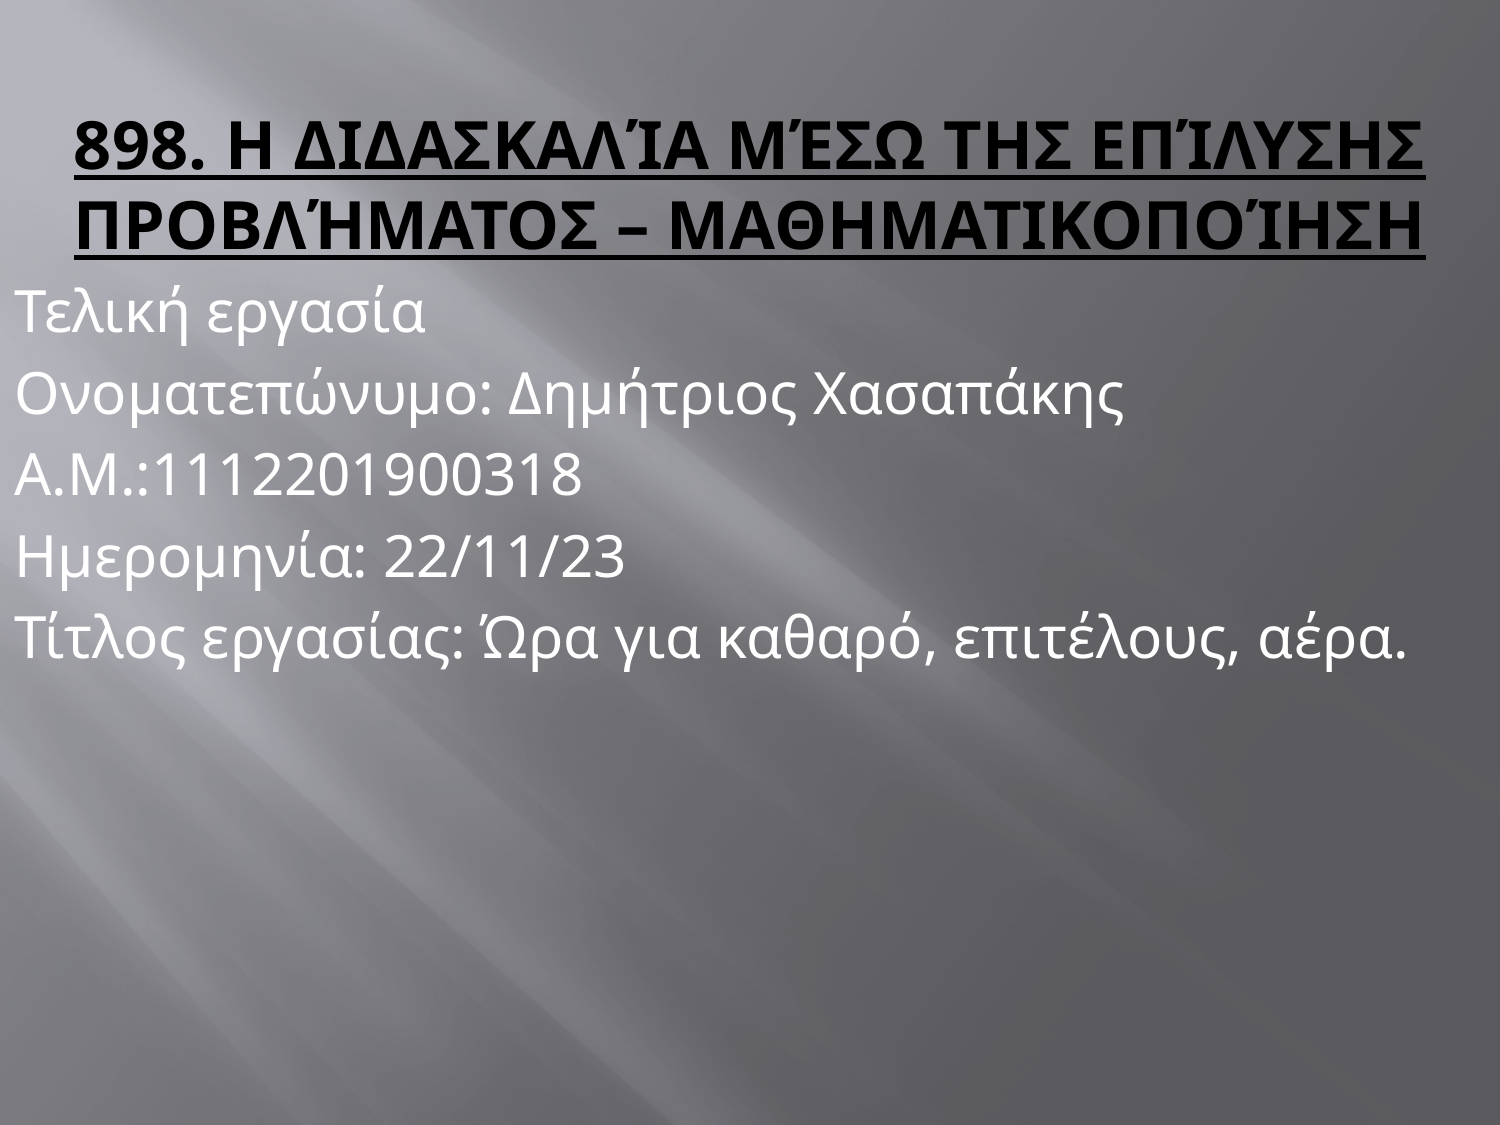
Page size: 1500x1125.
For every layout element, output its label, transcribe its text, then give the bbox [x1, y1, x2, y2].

title 898. H Διδασκαλία μέσω της επίλυσης προβλήματος – Μαθηματικοποίηση [0, 101, 1500, 267]
subtitle Τελική εργασία Ονοματεπώνυμο: Δημήτριος Χασαπάκης Α.Μ.:1112201900318 Ημερομηνία: 22/11/23 Τίτλος εργασίας: Ώρα για καθαρό, επιτέλους, αέρα. [0, 267, 1500, 1125]
